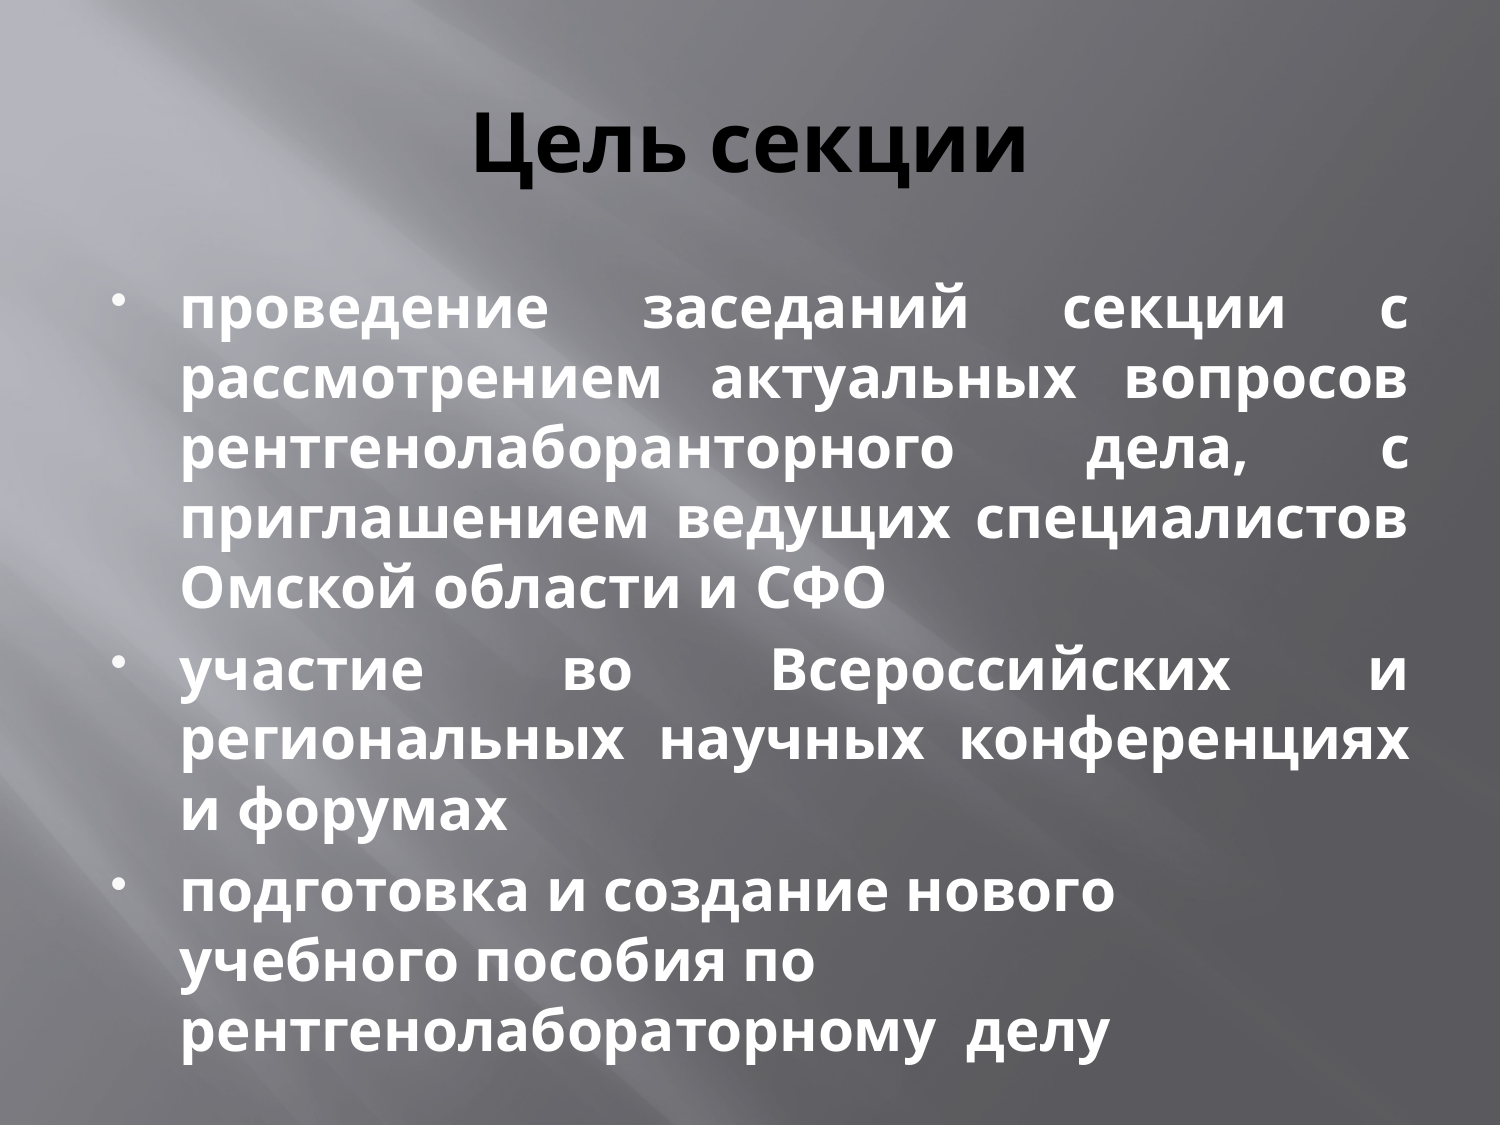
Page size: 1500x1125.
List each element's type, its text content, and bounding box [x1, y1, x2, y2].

title Цель секции [75, 45, 1425, 233]
list проведение заседаний секции с рассмотрением актуальных вопросов рентгенолаборанторного дела, с приглашением ведущих специалистов Омской области и СФО участие во Всероссийских и региональных научных конференциях и форумах подготовка и создание нового учебного пособия по рентгенолабораторному делу [75, 262, 1425, 1035]
